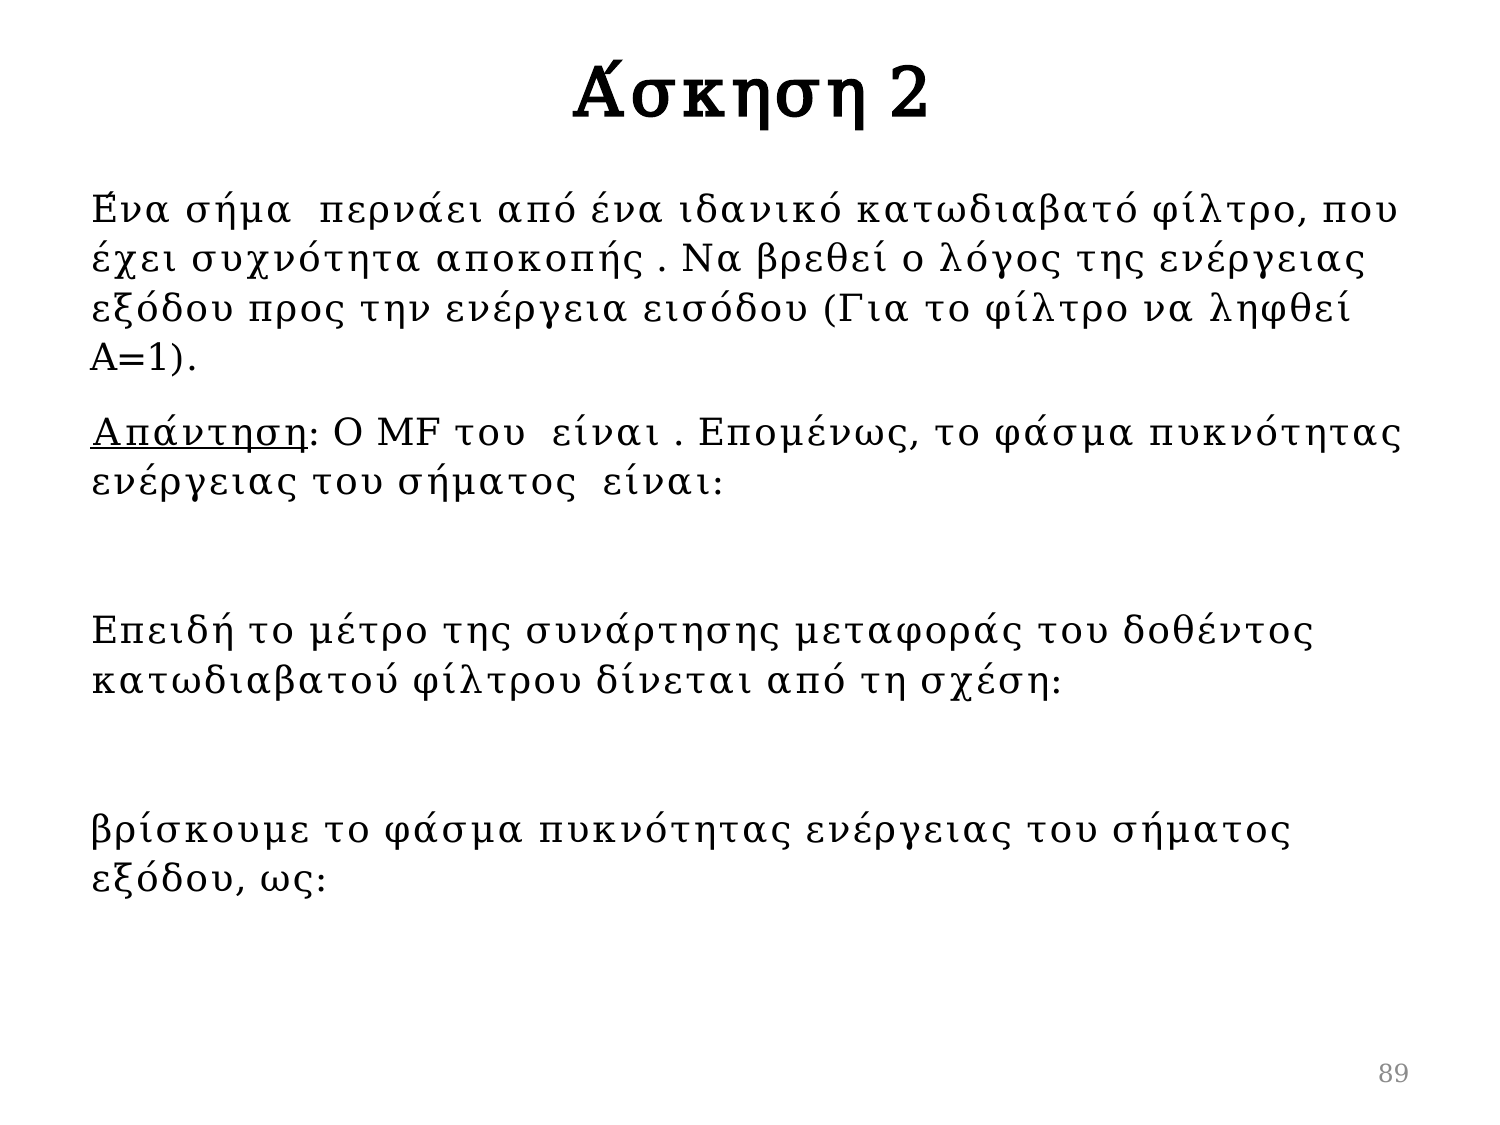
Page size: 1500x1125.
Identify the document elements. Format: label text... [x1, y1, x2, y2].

slide_number 89 [1222, 1042, 1425, 1103]
title Άσκηση 2 [75, 19, 1425, 159]
